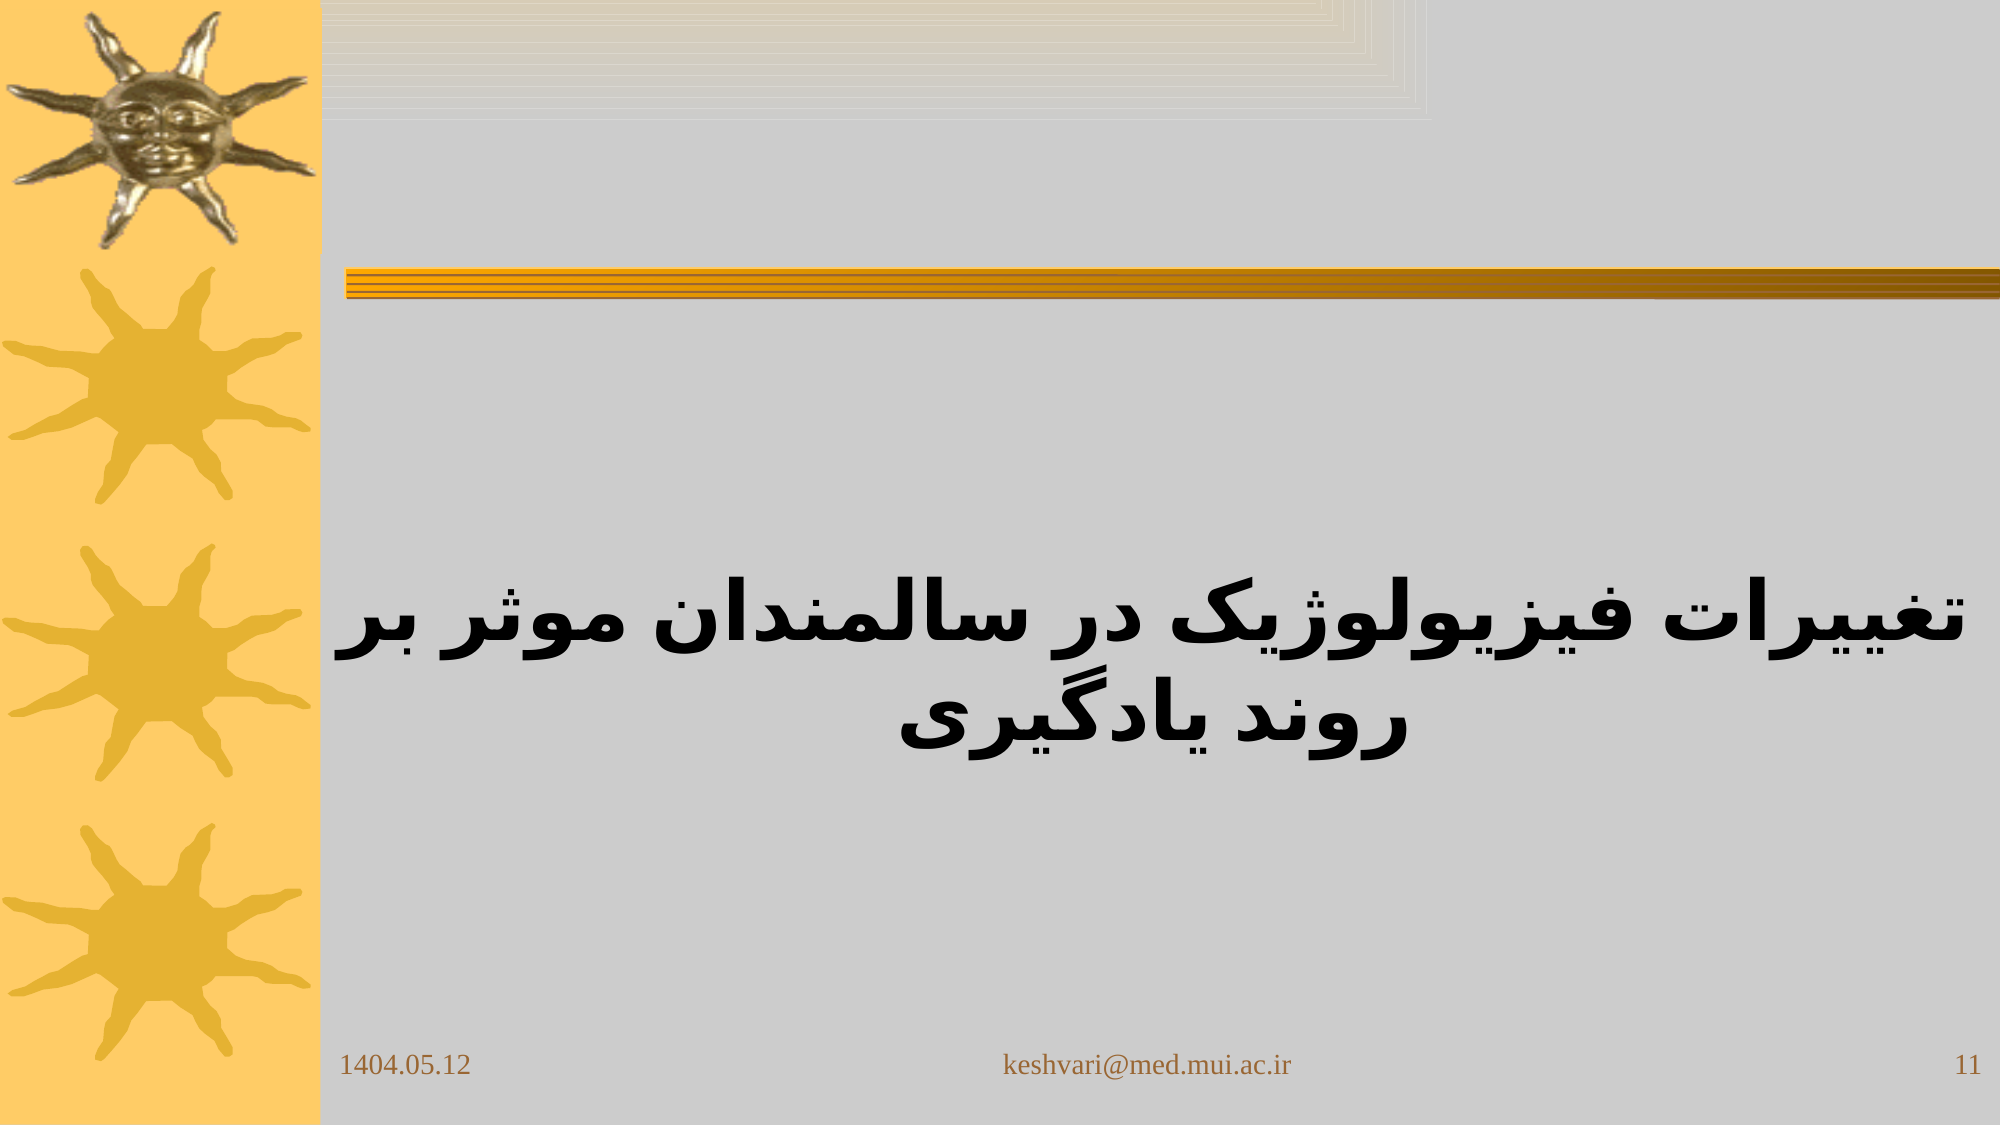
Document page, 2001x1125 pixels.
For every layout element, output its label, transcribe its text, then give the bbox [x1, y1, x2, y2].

slide_number 11 [1580, 1025, 1998, 1100]
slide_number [323, 1025, 714, 1100]
footer keshvari@med.mui.ac.ir [830, 1025, 1464, 1100]
list تغییرات فیزیولوژیک در سالمندان موثر بر روند یادگیری [320, 549, 1989, 771]
picture [2, 8, 322, 254]
